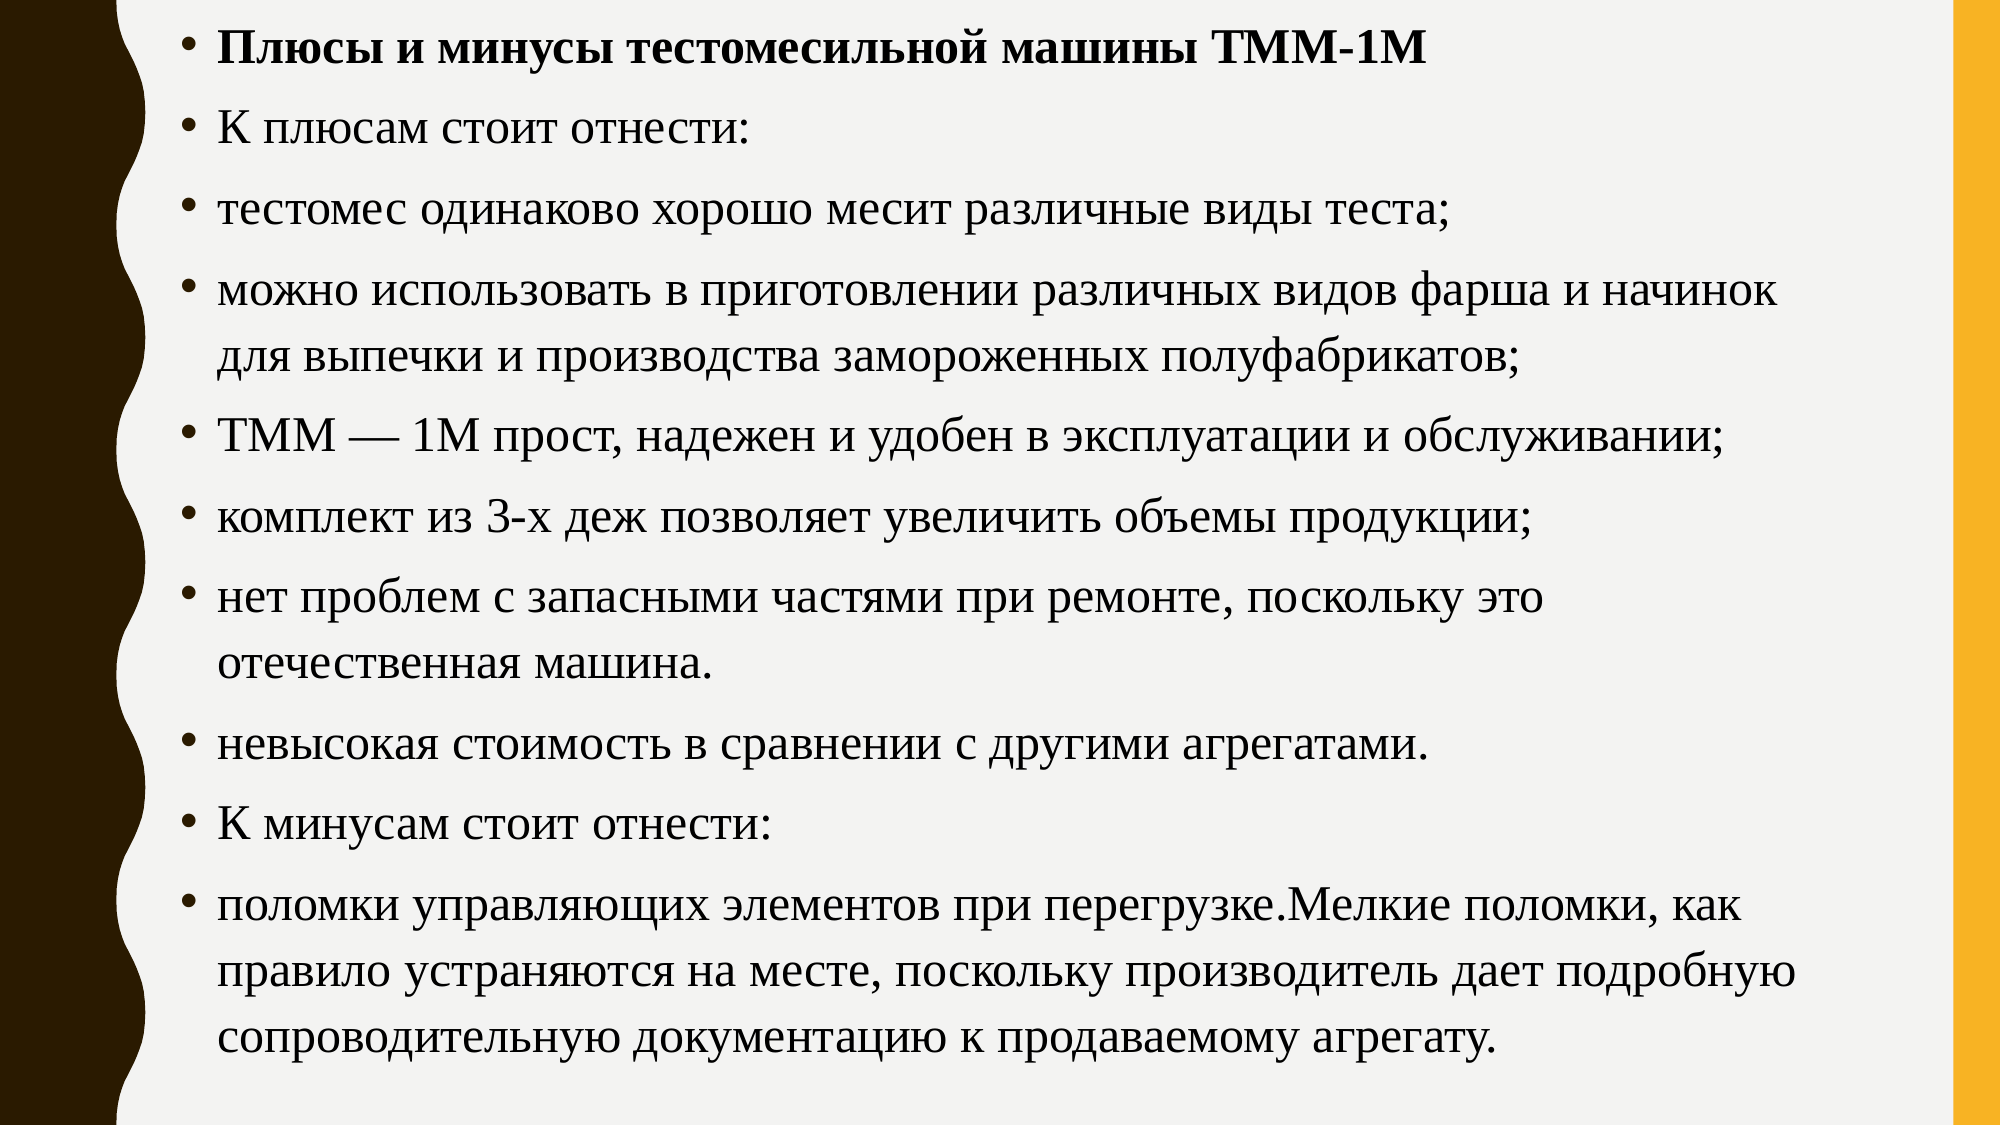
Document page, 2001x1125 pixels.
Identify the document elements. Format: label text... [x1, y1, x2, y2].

list Плюсы и минусы тестомесильной машины ТММ-1М К плюсам стоит отнести: тестомес одинаково хорошо месит различные виды теста; можно использовать в приготовлении различных видов фарша и начинок для выпечки и производства замороженных полуфабрикатов; ТММ — 1М прост, надежен и удобен в эксплуатации и обслуживании; комплект из 3-х деж позволяет увеличить объемы продукции; нет проблем с запасными частями при ремонте, поскольку это отечественная машина. невысокая стоимость в сравнении с другими агрегатами. К минусам стоит отнести: поломки управляющих элементов при перегрузке.Мелкие поломки, как правило устраняются на месте, поскольку производитель дает подробную сопроводительную документацию к продаваемому агрегату. [165, 0, 1835, 702]
